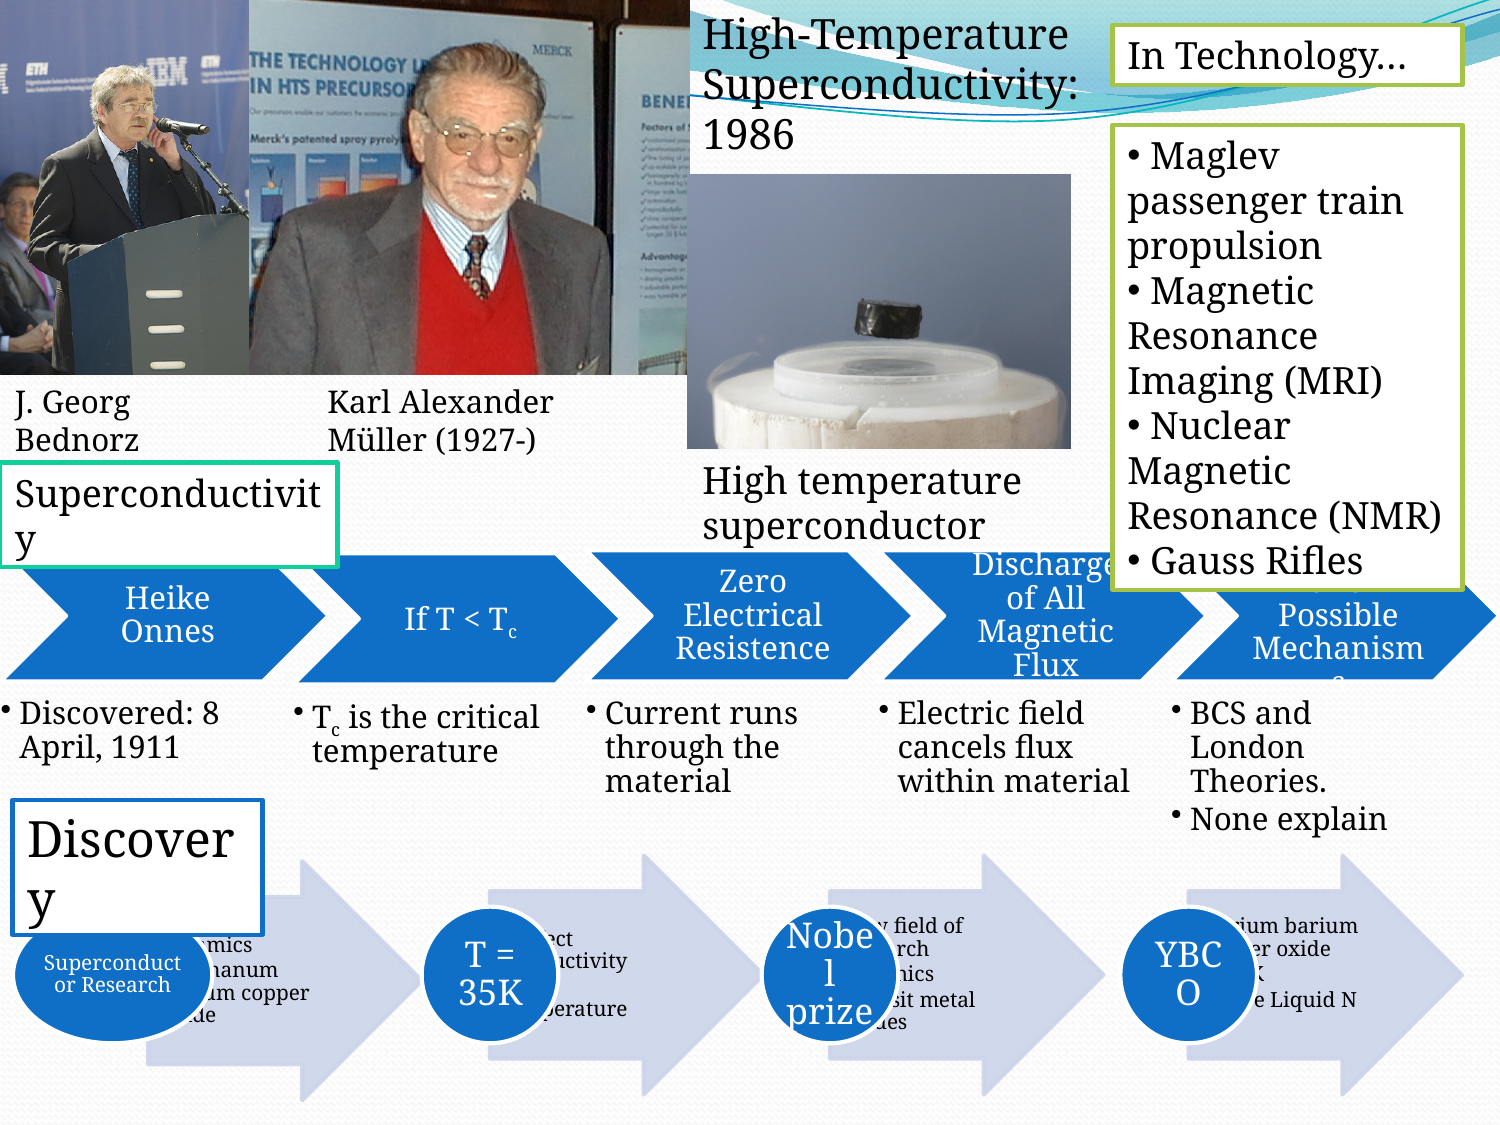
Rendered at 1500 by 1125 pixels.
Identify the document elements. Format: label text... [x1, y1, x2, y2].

text_box High-Temperature Superconductivity: 1986 [691, 0, 1113, 165]
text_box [12, 612, 1463, 1125]
text_box Maglev passenger train propulsion Magnetic Resonance Imaging (MRI) Nuclear Magnetic Resonance (NMR) Gauss Rifles [1110, 123, 1465, 344]
picture [0, 0, 1071, 449]
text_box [0, 345, 1500, 1013]
text_box In Technology… [1113, 23, 1465, 87]
